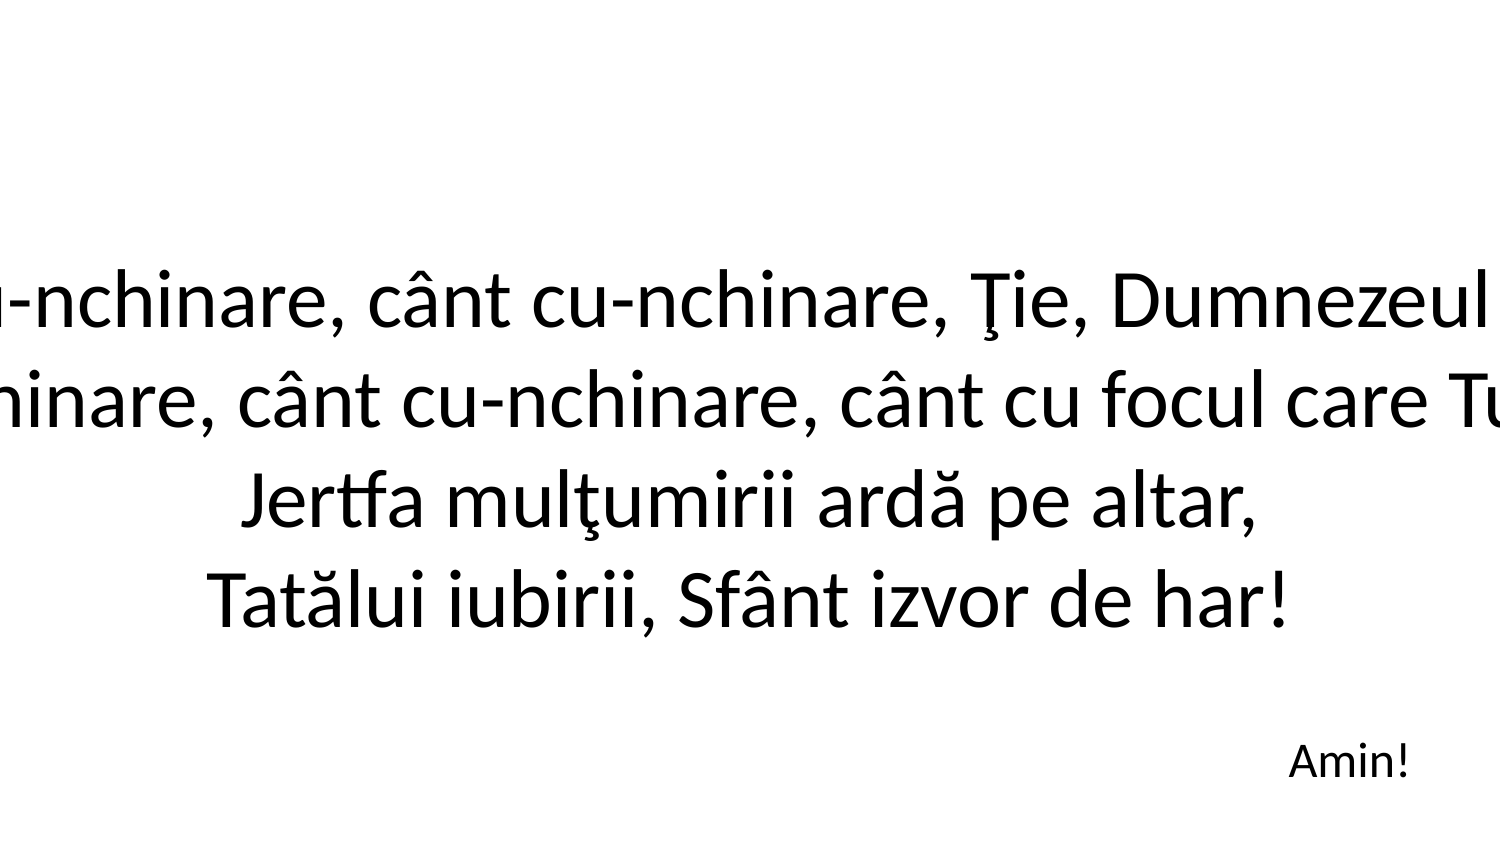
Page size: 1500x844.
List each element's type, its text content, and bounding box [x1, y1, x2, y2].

text_box 3. Cânt cu-nchinare, cânt cu-nchinare, Ţie, Dumnezeul Minunat! Cânt cu-nchinare, cânt cu-nchinare, cânt cu focul care Tu mi-ai dat! Jertfa mulţumirii ardă pe altar, Tatălui iubirii, Sfânt izvor de har! [0, 192, 1500, 652]
text_box Amin! [1273, 674, 1427, 795]
